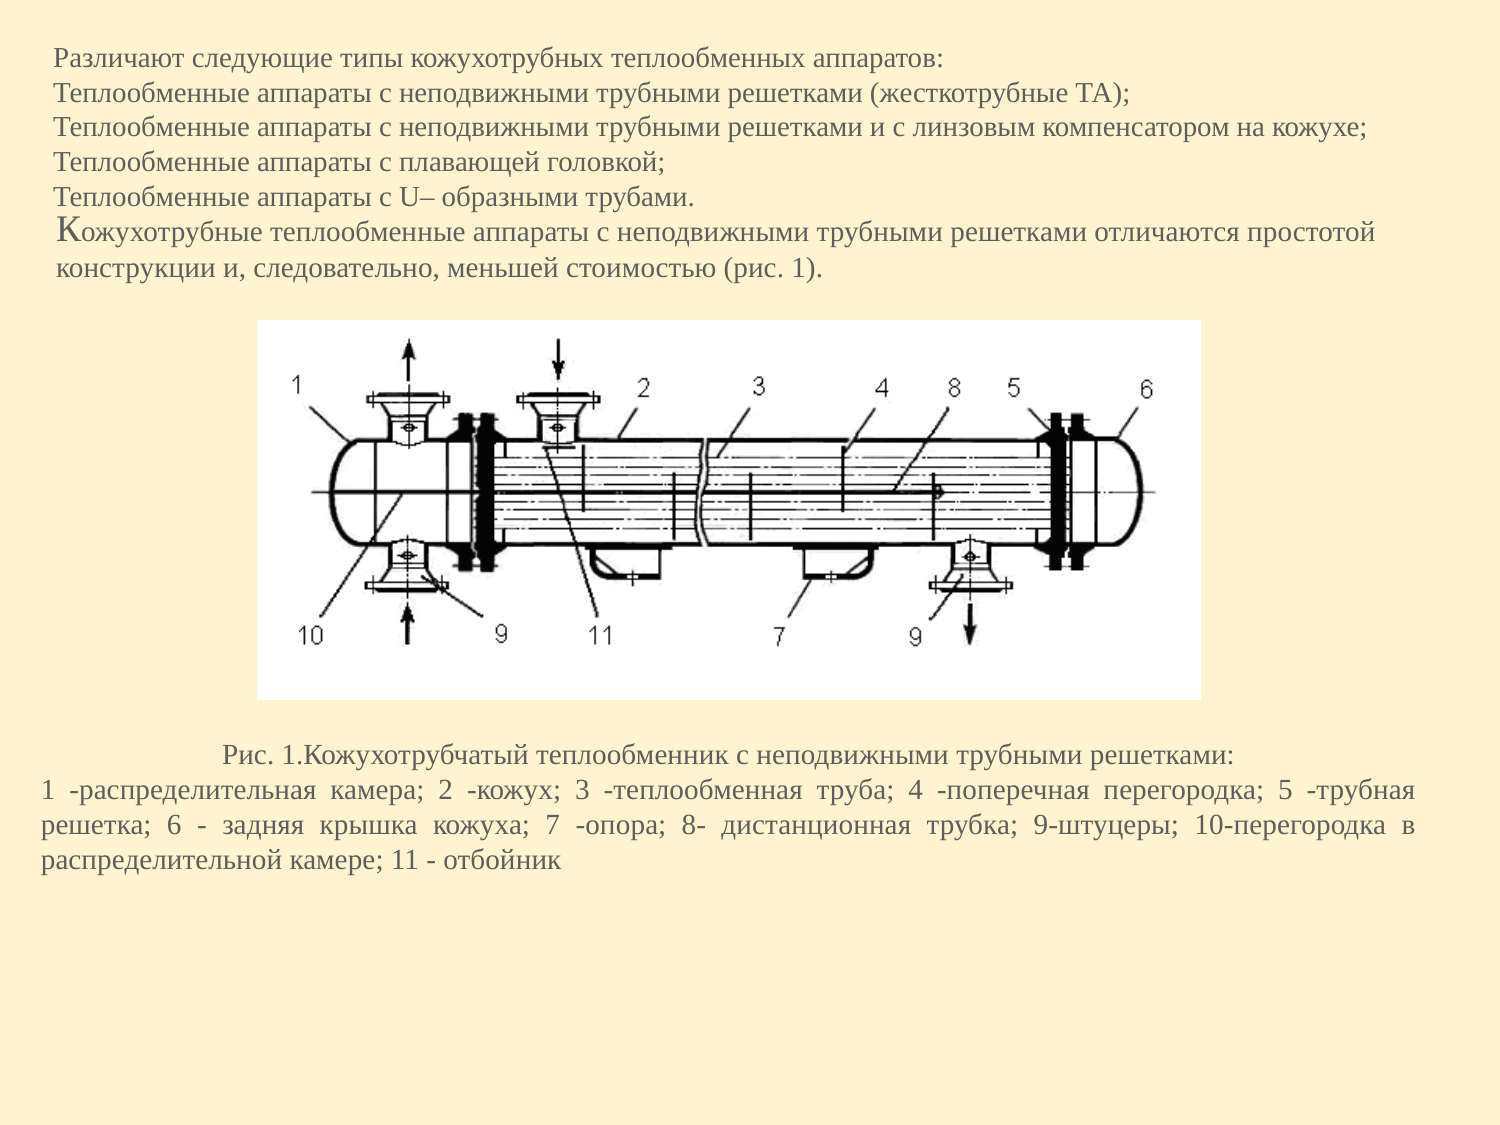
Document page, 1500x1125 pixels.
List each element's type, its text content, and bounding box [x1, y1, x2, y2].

list Различают следующие типы кожухотрубных теплообменных аппаратов: Теплообменные аппараты с неподвижными трубными решетками (жесткотрубные ТА); Теплообменные аппараты с неподвижными трубными решетками и с линзовым компенсатором на кожухе; Теплообменные аппараты с плавающей головкой; Теплообменные аппараты с U– образными трубами. [53, 30, 1436, 196]
text_box Кожухотрубные теплообменные аппараты с неподвижными трубными решетками отличаются простотой конструкции и, следовательно, меньшей стоимостью (рис. 1). [41, 196, 1477, 291]
picture [257, 319, 1201, 701]
text_box Рис. 1.Кожухотрубчатый теплообменник с неподвижными трубными решетками: 1 -распределительная камера; 2 -кожух; 3 -теплообменная труба; 4 -поперечная перегородка; 5 -трубная решетка; 6 - задняя крышка кожуха; 7 -опора; 8- дистанционная трубка; 9-штуцеры; 10-перегородка в распределительной камере; 11 - отбойник [26, 727, 1432, 883]
